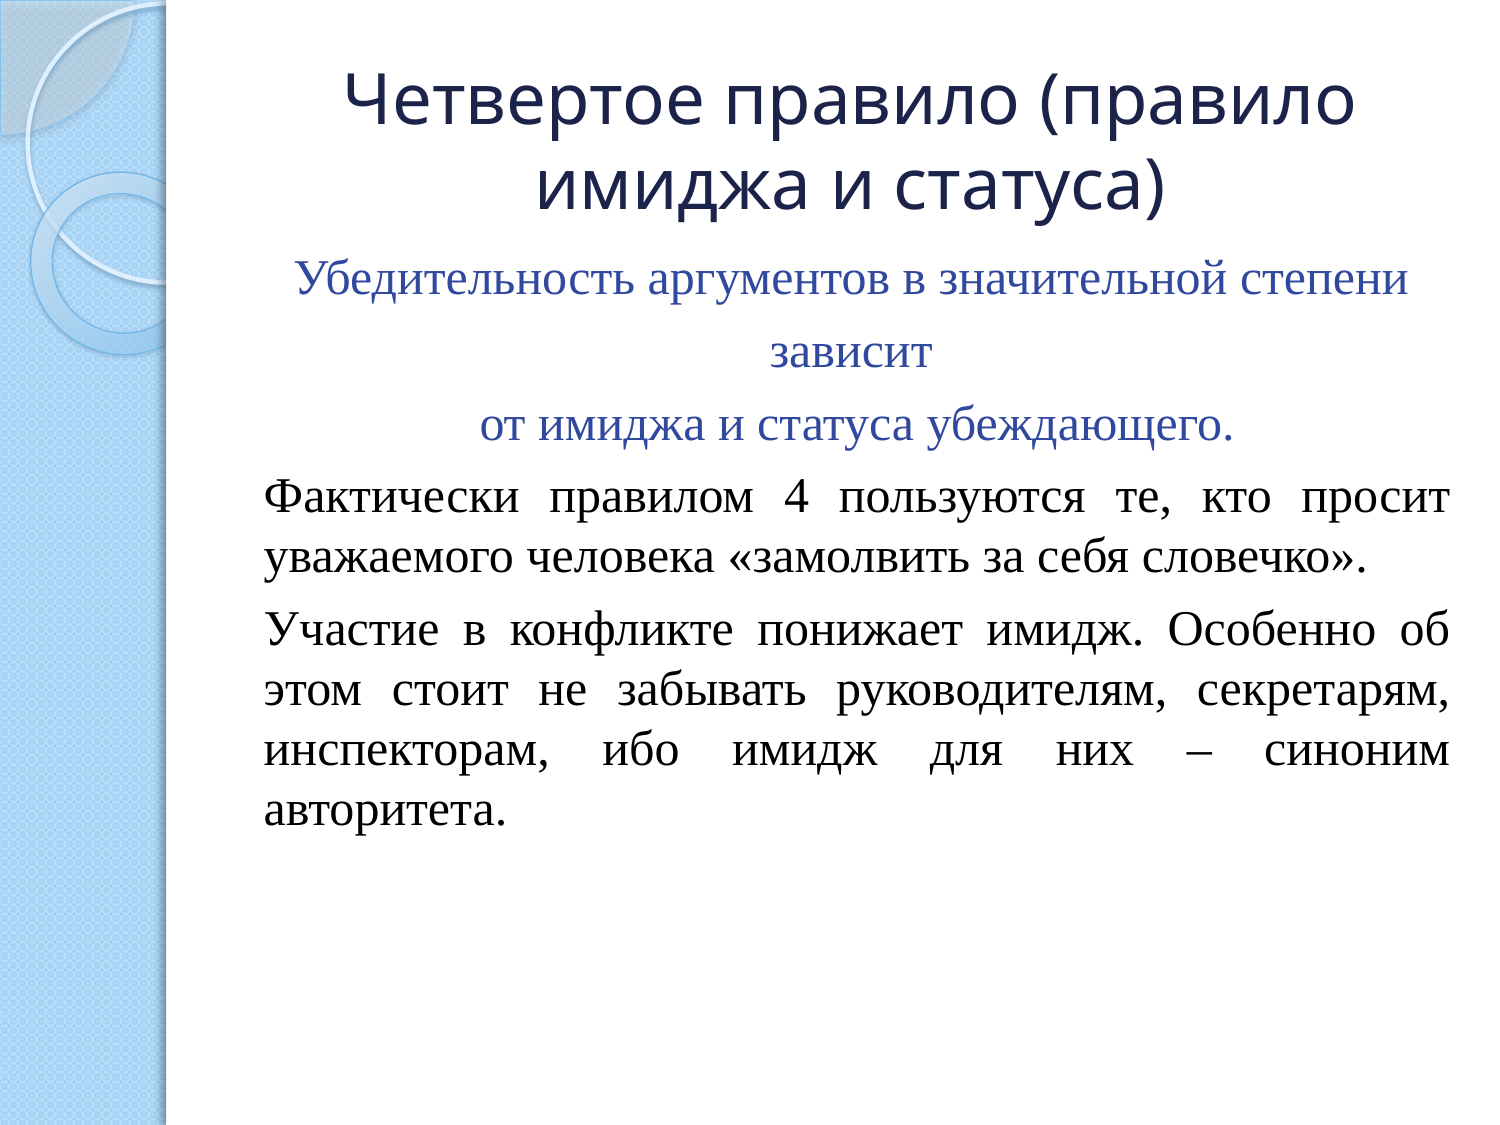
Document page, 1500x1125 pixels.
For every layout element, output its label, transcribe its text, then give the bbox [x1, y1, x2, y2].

list Убедительность аргументов в значительной степени зависит от имиджа и статуса убеждающего. Фактически правилом 4 пользуются те, кто просит уважаемого человека «замолвить за себя словечко». Участие в конфликте понижает имидж. Особенно об этом стоит не забывать руководителям, секретарям, инспекторам, ибо имидж для них – синоним авторитета. [235, 237, 1466, 1025]
title Четвертое правило (правило имиджа и статуса) [235, 45, 1466, 233]
